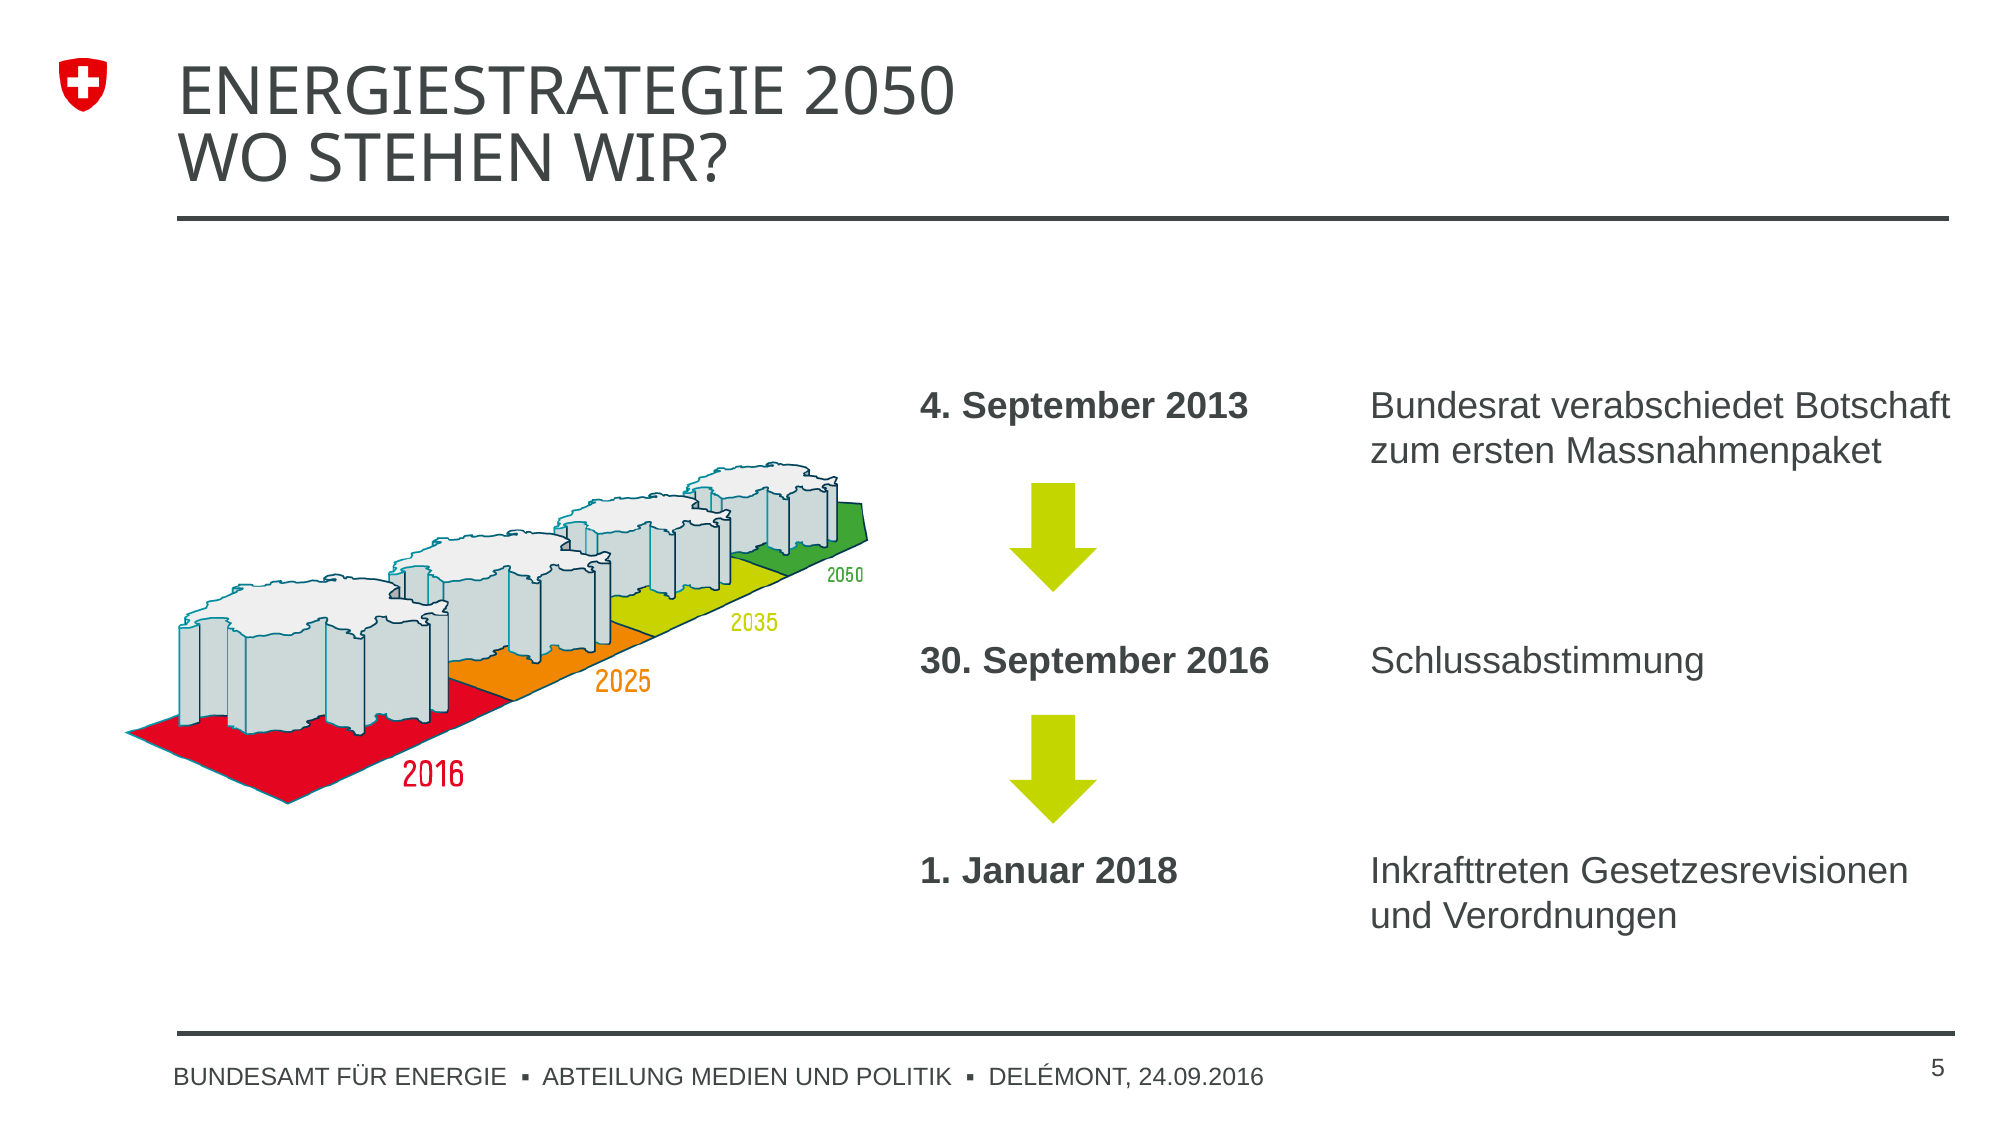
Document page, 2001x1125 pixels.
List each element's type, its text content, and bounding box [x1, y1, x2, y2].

title Energiestrategie 2050 wo stehen wir? [177, 59, 1949, 195]
text_box [1009, 714, 1097, 824]
text_box [1009, 483, 1097, 593]
picture [59, 58, 108, 113]
text_box 4. September 2013 Bundesrat verabschiedet Botschaft zum ersten Massnahmenpaket 30. September 2016 Schlussabstimmung 1. Januar 2018 Inkrafttreten Gesetzesrevisionen und Verordnungen [905, 373, 1969, 944]
picture [90, 444, 945, 809]
slide_number 5 [1826, 1051, 1945, 1099]
